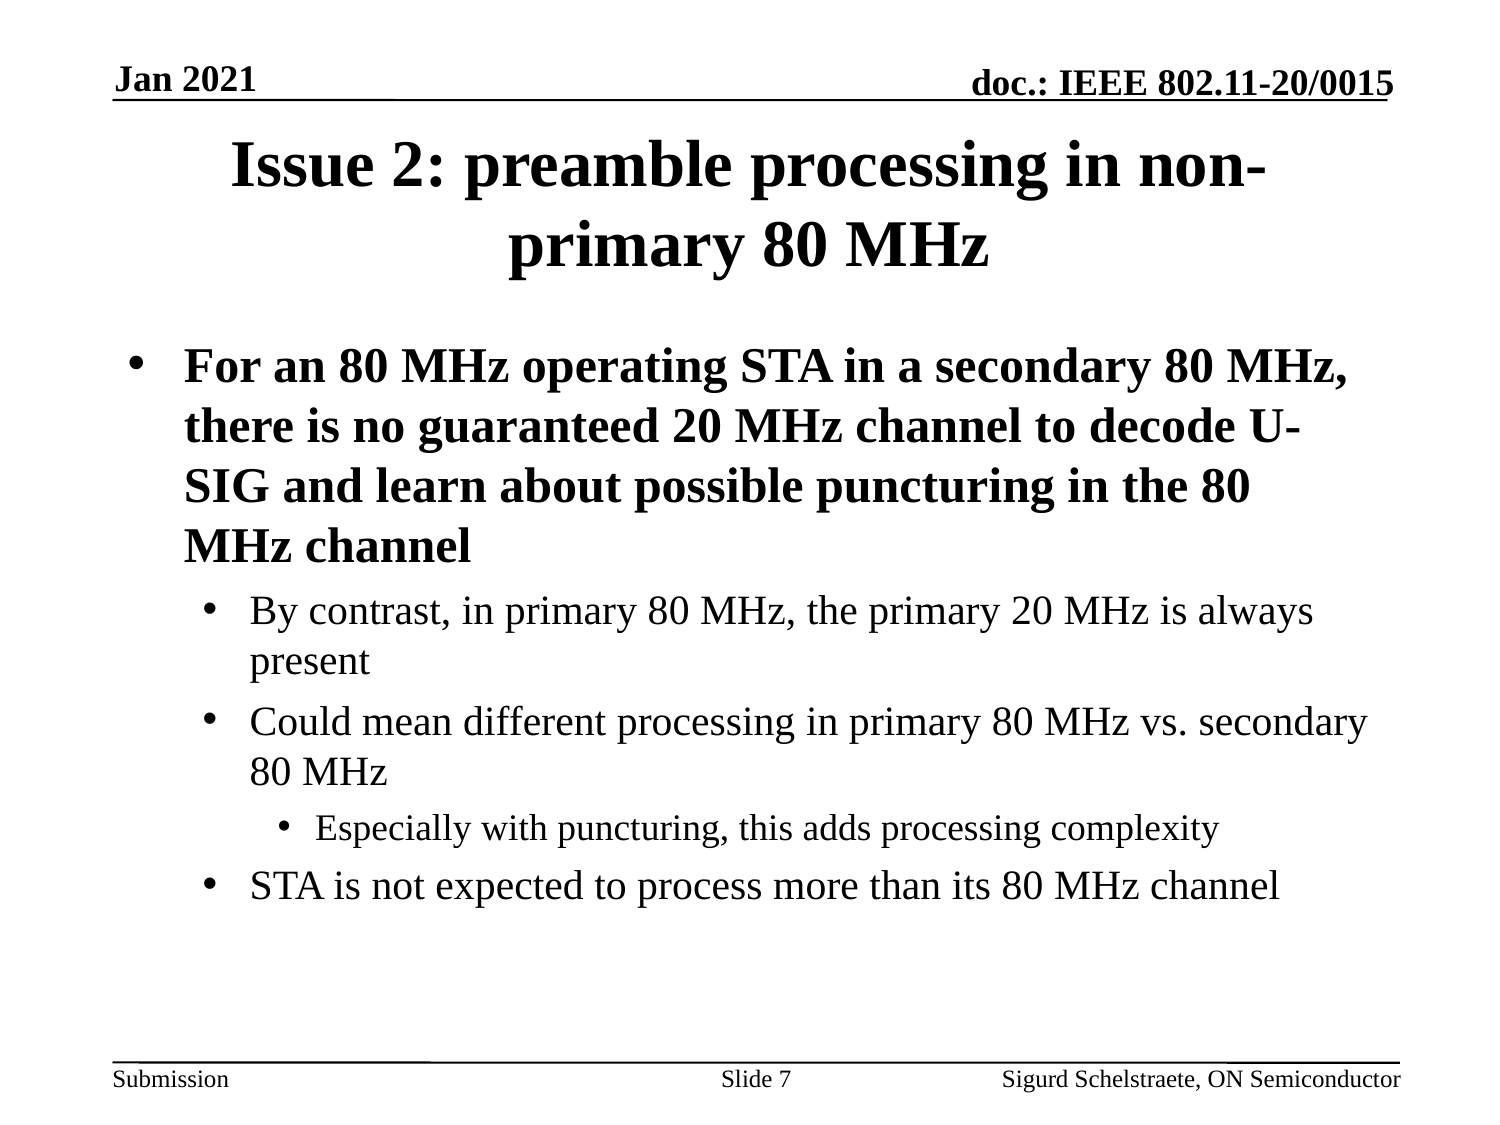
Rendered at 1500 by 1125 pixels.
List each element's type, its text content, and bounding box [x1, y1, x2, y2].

list For an 80 MHz operating STA in a secondary 80 MHz, there is no guaranteed 20 MHz channel to decode U-SIG and learn about possible puncturing in the 80 MHz channel By contrast, in primary 80 MHz, the primary 20 MHz is always present Could mean different processing in primary 80 MHz vs. secondary 80 MHz Especially with puncturing, this adds processing complexity STA is not expected to process more than its 80 MHz channel [112, 324, 1388, 1000]
slide_number Slide 7 [712, 1061, 800, 1123]
title Issue 2: preamble processing in non-primary 80 MHz [112, 112, 1388, 288]
footer Sigurd Schelstraete, ON Semiconductor [902, 1061, 1402, 1093]
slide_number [114, 54, 423, 100]
